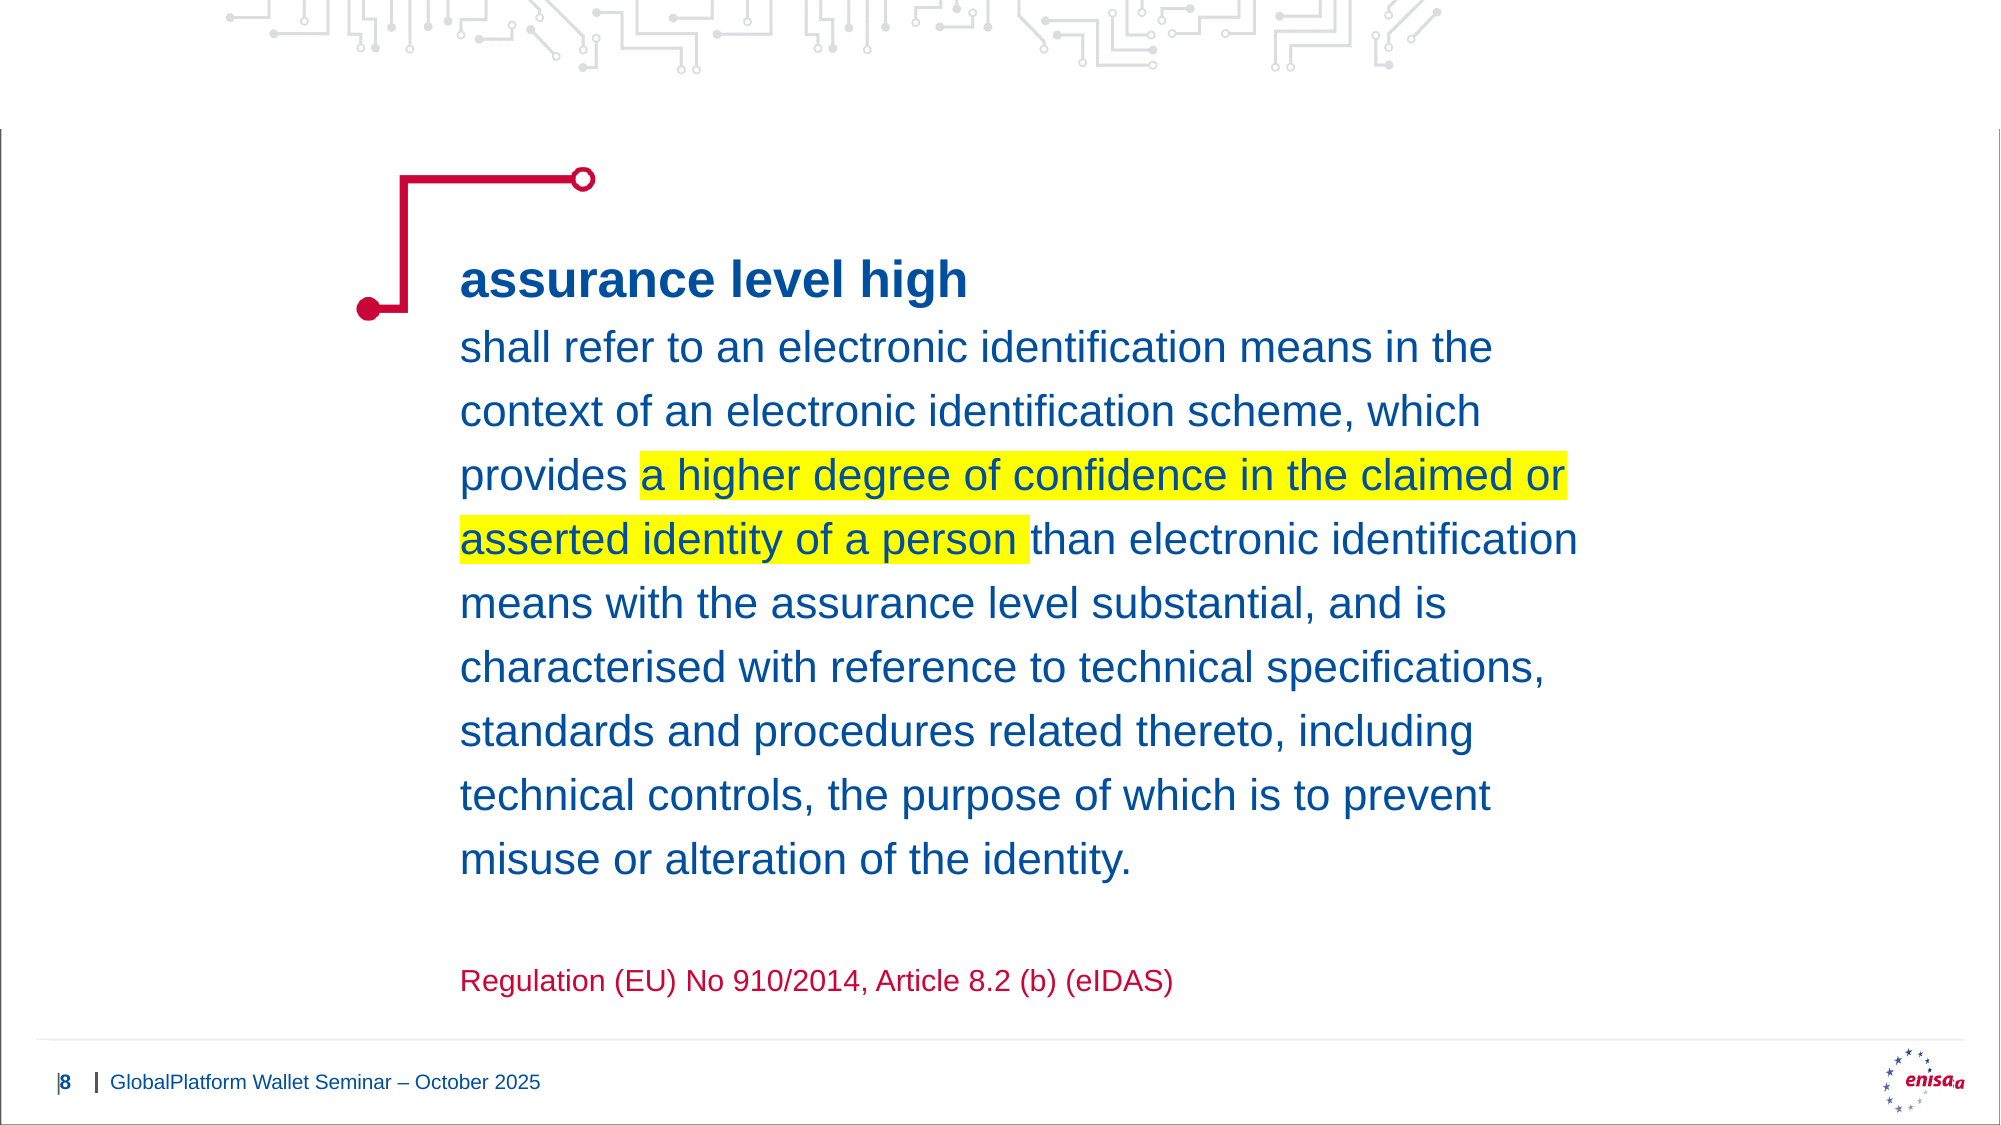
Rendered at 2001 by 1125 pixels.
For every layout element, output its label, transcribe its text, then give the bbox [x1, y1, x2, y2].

list assurance level high shall refer to an electronic identification means in the context of an electronic identification scheme, which provides a higher degree of confidence in the claimed or asserted identity of a person than electronic identification means with the assurance level substantial, and is characterised with reference to technical specifications, standards and procedures related thereto, including technical controls, the purpose of which is to prevent misuse or alteration of the identity. [445, 225, 1600, 935]
picture [0, 0, 2000, 1125]
footer GlobalPlatform Wallet Seminar – October 2025 [110, 1065, 1430, 1125]
list Regulation (EU) No 910/2014, Article 8.2 (b) (eIDAS) [445, 952, 1198, 1034]
